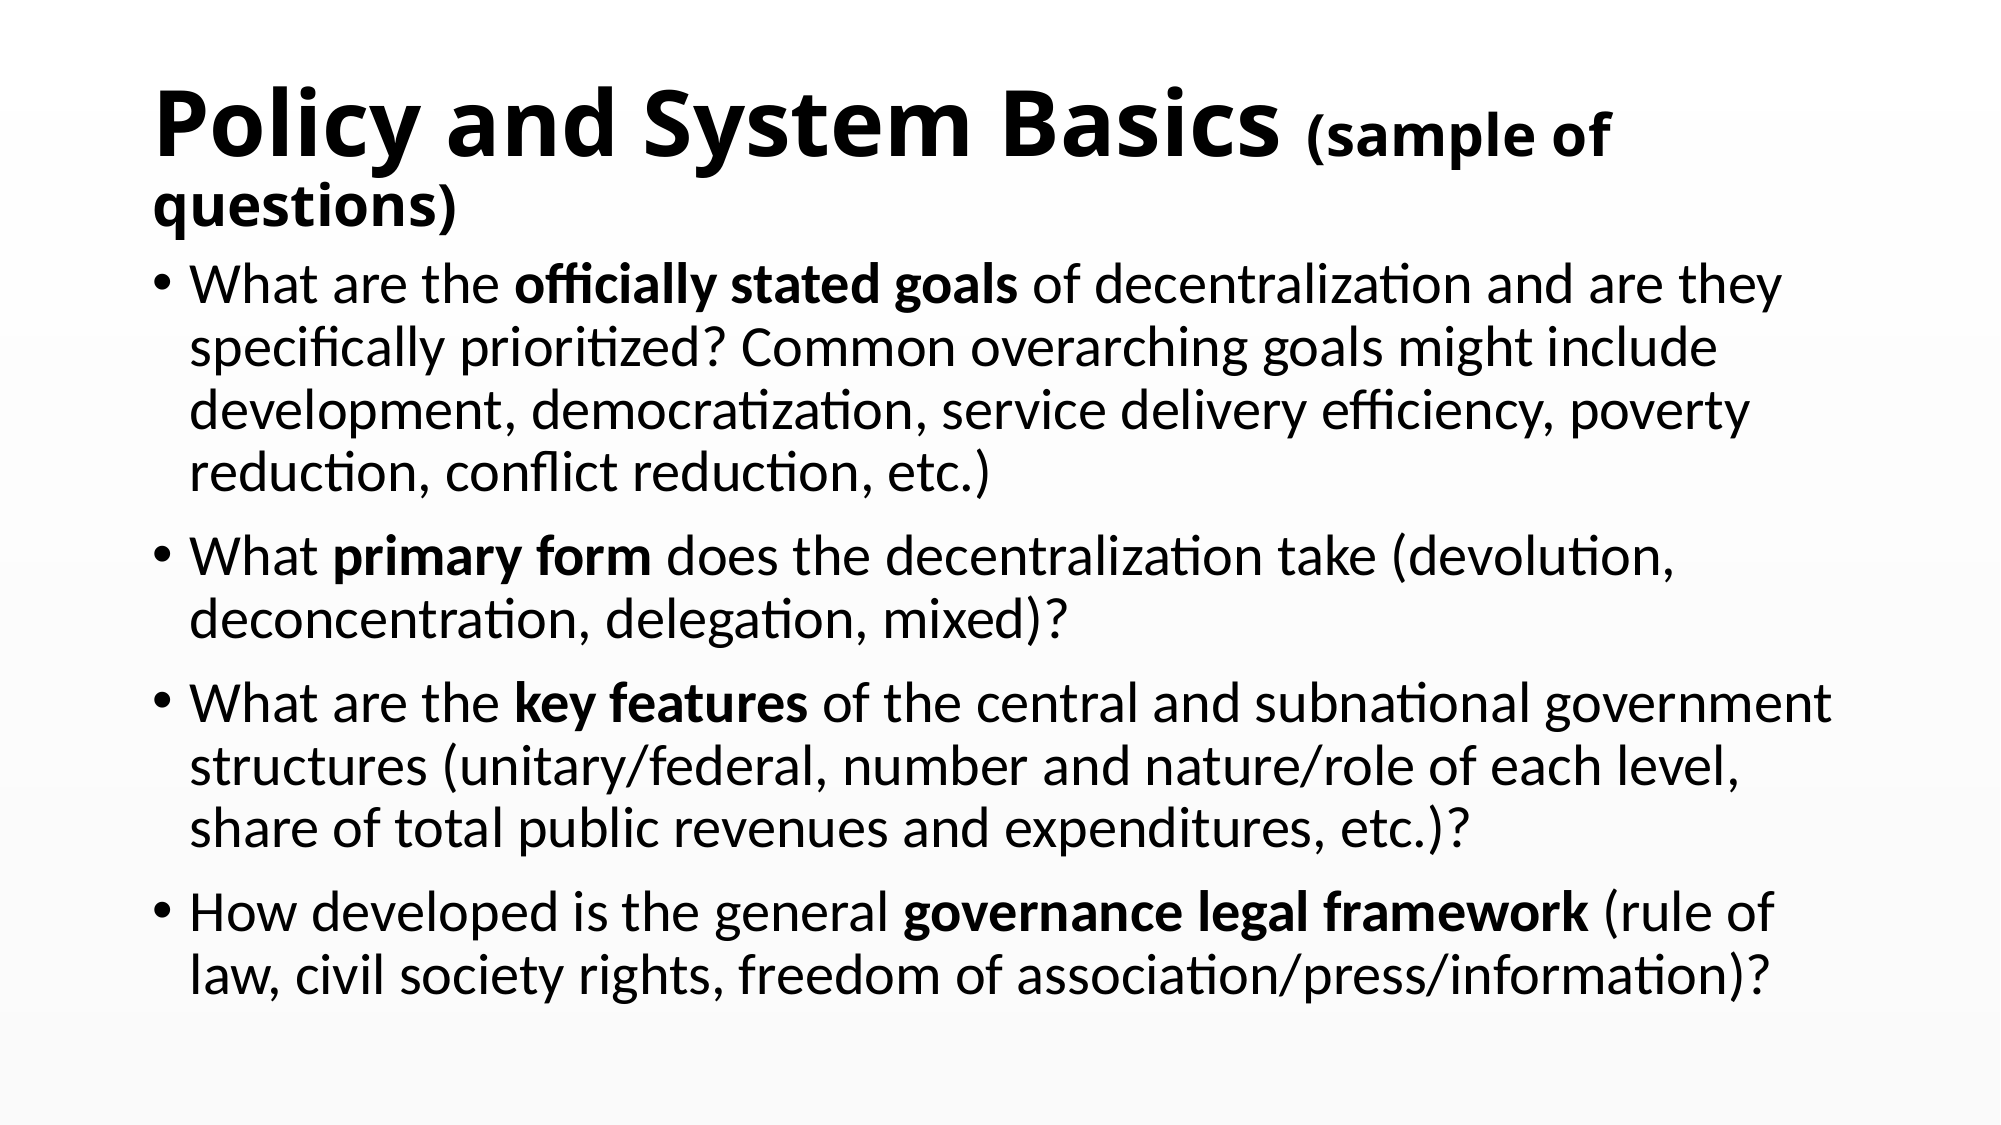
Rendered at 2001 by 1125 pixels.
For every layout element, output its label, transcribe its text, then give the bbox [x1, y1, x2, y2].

title Policy and System Basics (sample of questions) [137, 49, 1863, 245]
list What are the officially stated goals of decentralization and are they specifically prioritized? Common overarching goals might include development, democratization, service delivery efficiency, poverty reduction, conflict reduction, etc.) What primary form does the decentralization take (devolution, deconcentration, delegation, mixed)? What are the key features of the central and subnational government structures (unitary/federal, number and nature/role of each level, share of total public revenues and expenditures, etc.)? How developed is the general governance legal framework (rule of law, civil society rights, freedom of association/press/information)? [137, 245, 1863, 1084]
